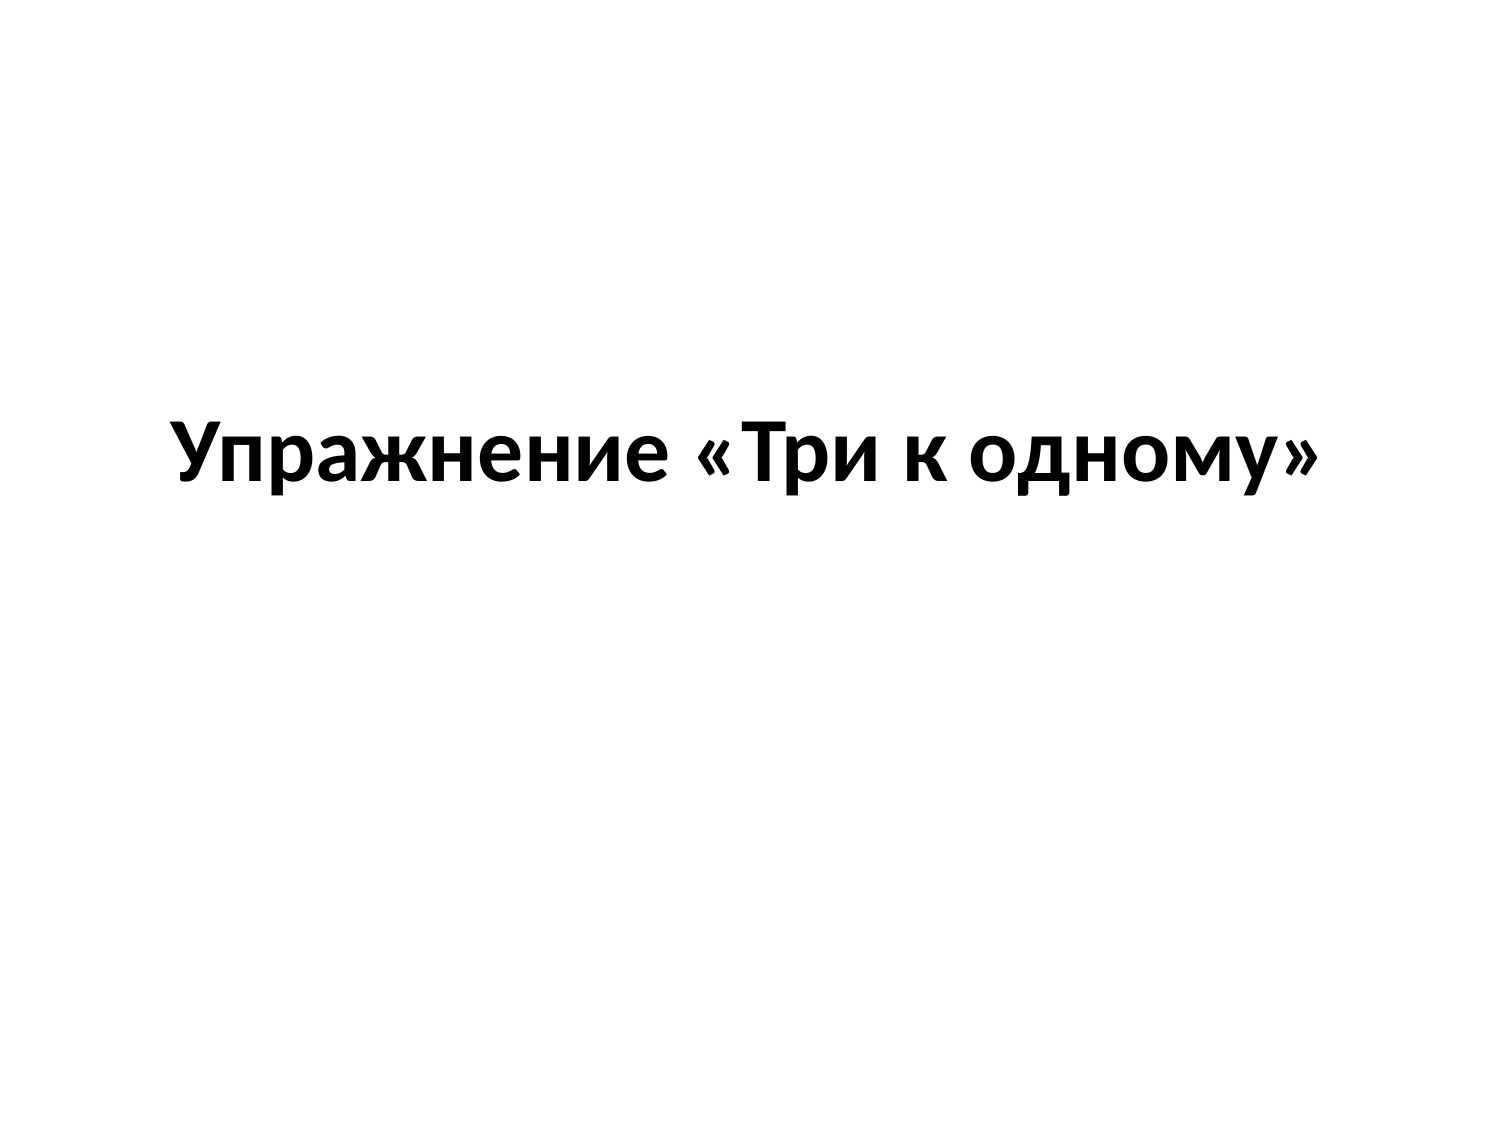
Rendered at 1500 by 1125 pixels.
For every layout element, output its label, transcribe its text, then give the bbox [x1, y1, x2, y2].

title Упражнение «Три к одному» [112, 349, 1388, 539]
